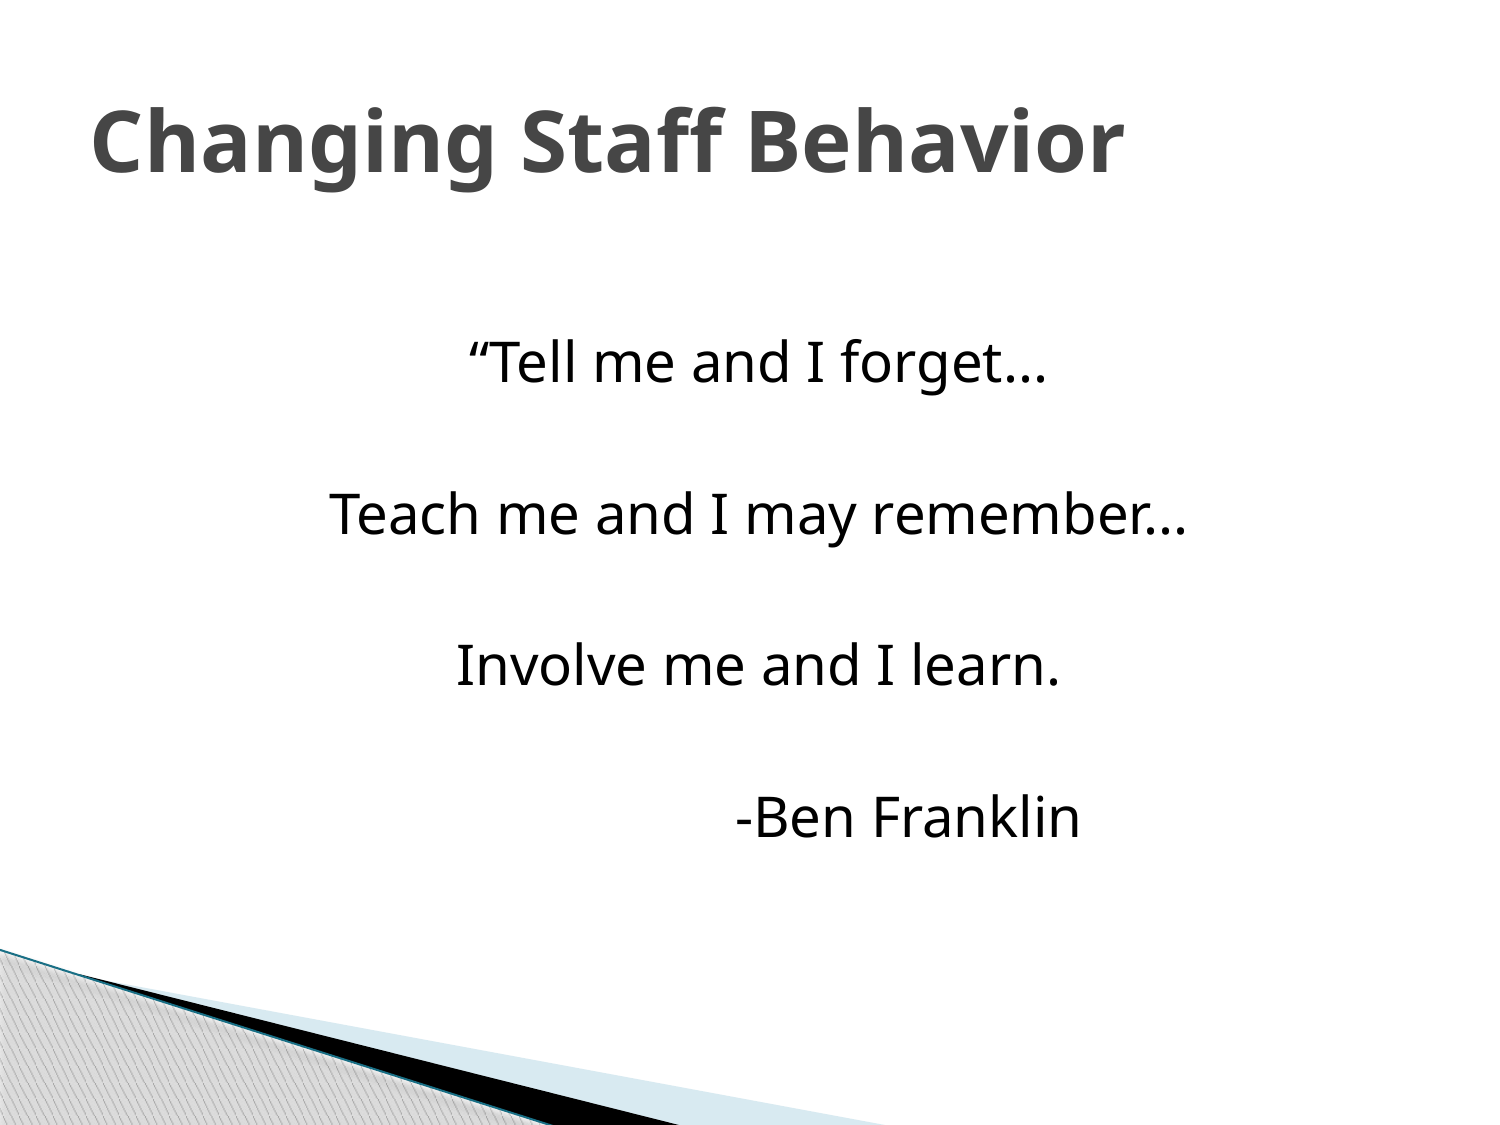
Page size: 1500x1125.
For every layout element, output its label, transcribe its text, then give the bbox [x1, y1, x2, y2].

list “Tell me and I forget... Teach me and I may remember... Involve me and I learn. -Ben Franklin [75, 243, 1425, 986]
title Changing Staff Behavior [75, 45, 1425, 233]
